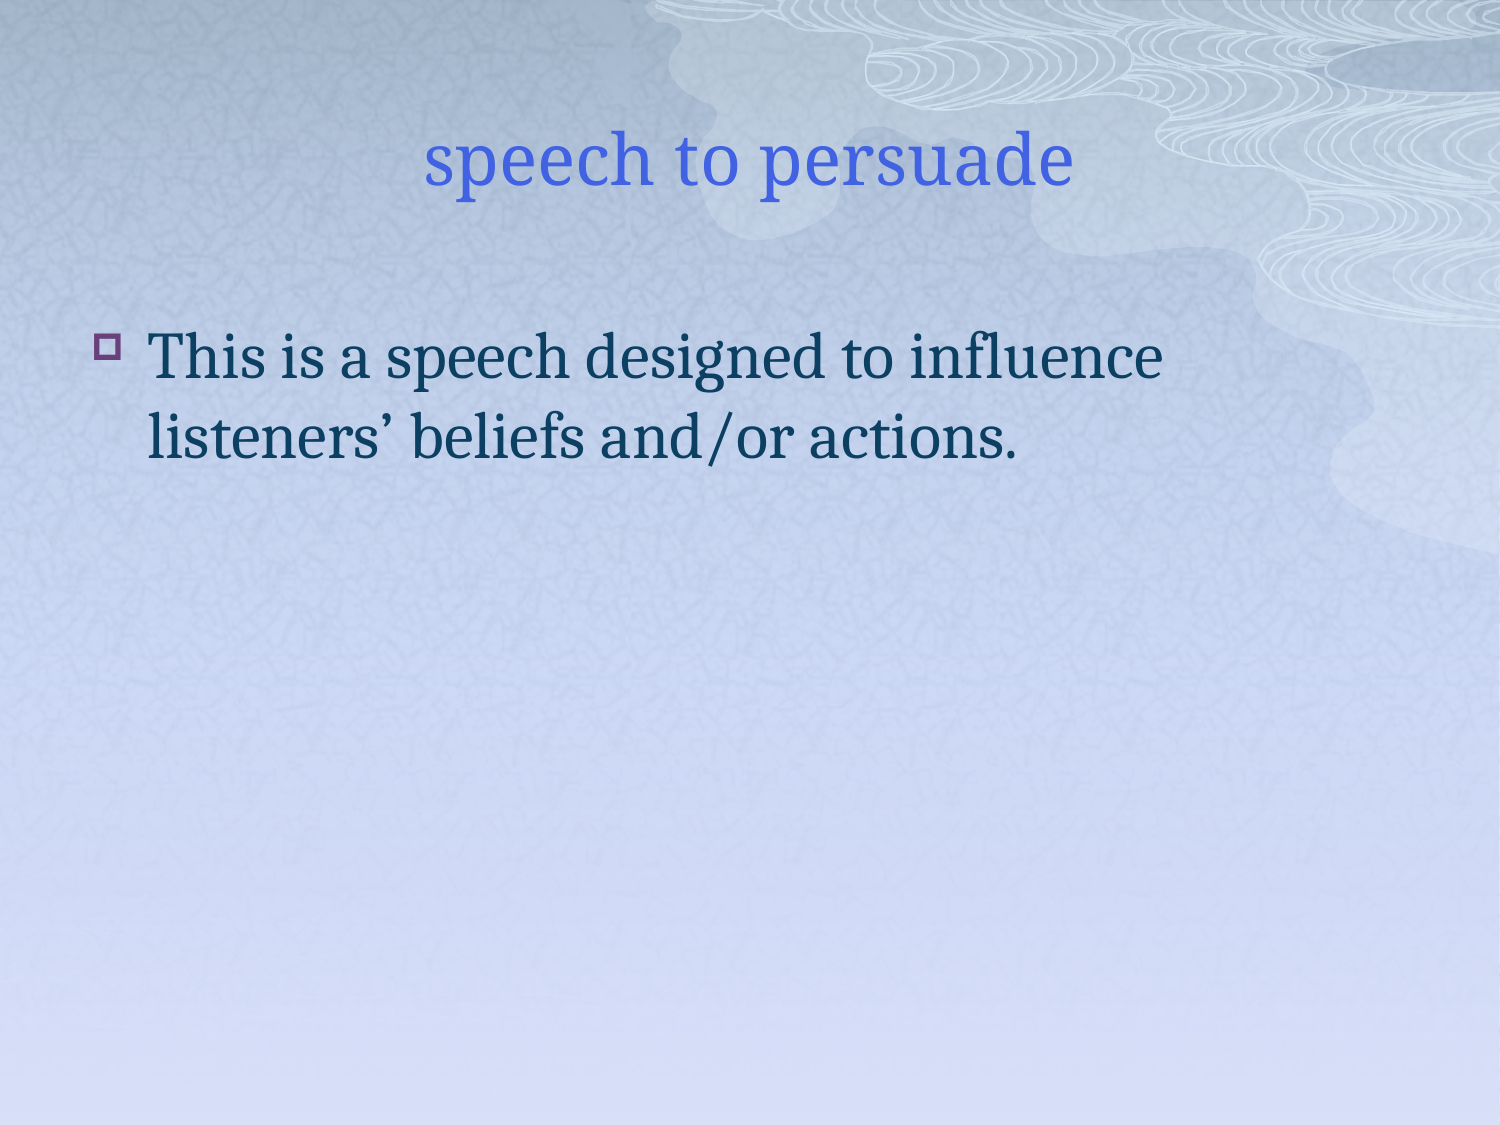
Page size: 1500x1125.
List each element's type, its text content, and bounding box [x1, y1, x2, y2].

title speech to persuade [75, 105, 1425, 293]
list This is a speech designed to influence listeners’ beliefs and/or actions. [76, 304, 1430, 1032]
